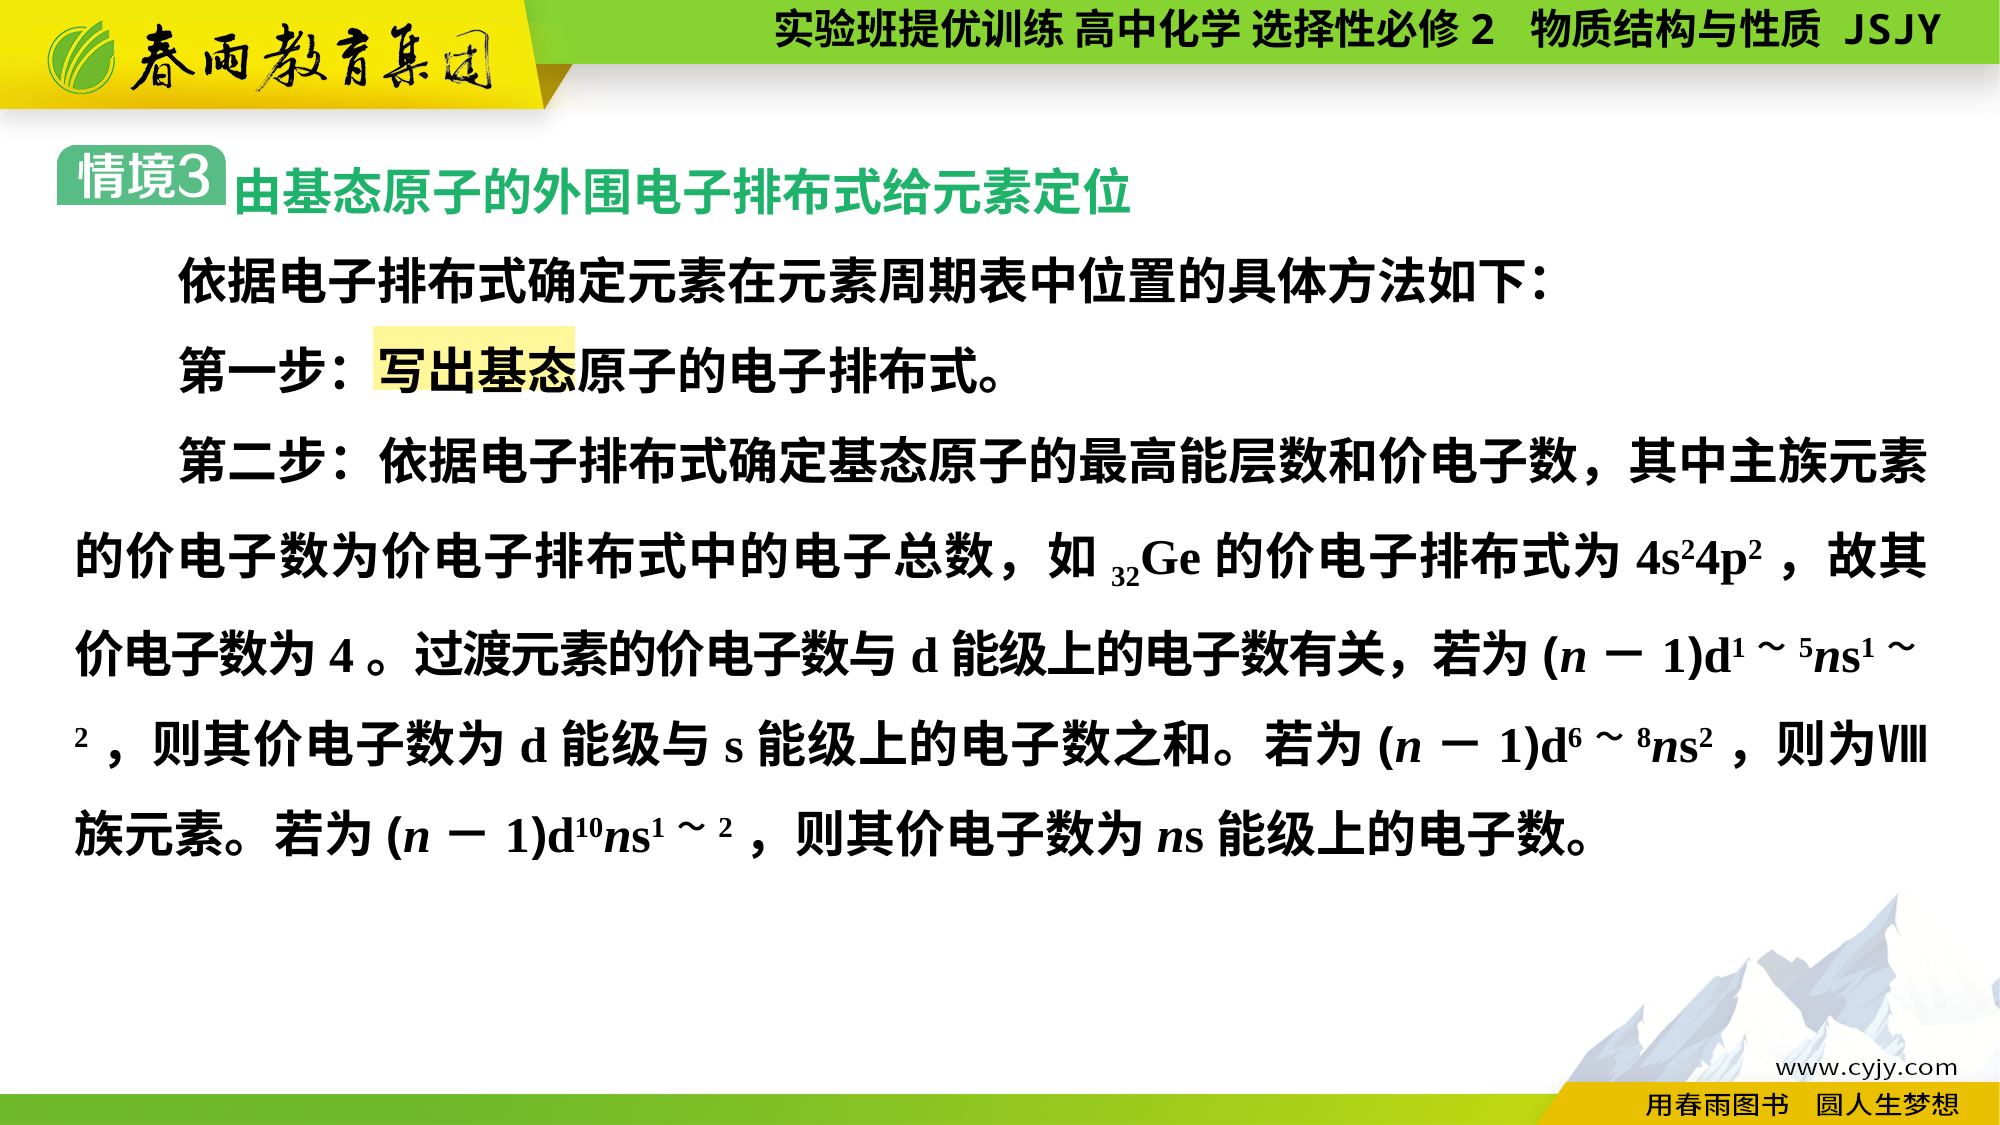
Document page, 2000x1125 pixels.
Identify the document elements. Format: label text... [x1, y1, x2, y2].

list 由基态原子的外围电子排布式给元素定位 依据电子排布式确定元素在元素周期表中位置的具体方法如下： 第一步：写出基态原子的电子排布式。 第二步：依据电子排布式确定基态原子的最高能层数和价电子数，其中主族元素的价电子数为价电子排布式中的电子总数，如32Ge的价电子排布式为4s24p2，故其价电子数为4。过渡元素的价电子数与d能级上的电子数有关，若为(n－1)d1～5ns1～2，则其价电子数为d能级与s能级上的电子数之和。若为(n－1)d6～8ns2，则为Ⅷ族元素。若为(n－1)d10ns1～2，则其价电子数为ns能级上的电子数。 [59, 122, 1944, 865]
picture [0, 0, 2000, 1125]
